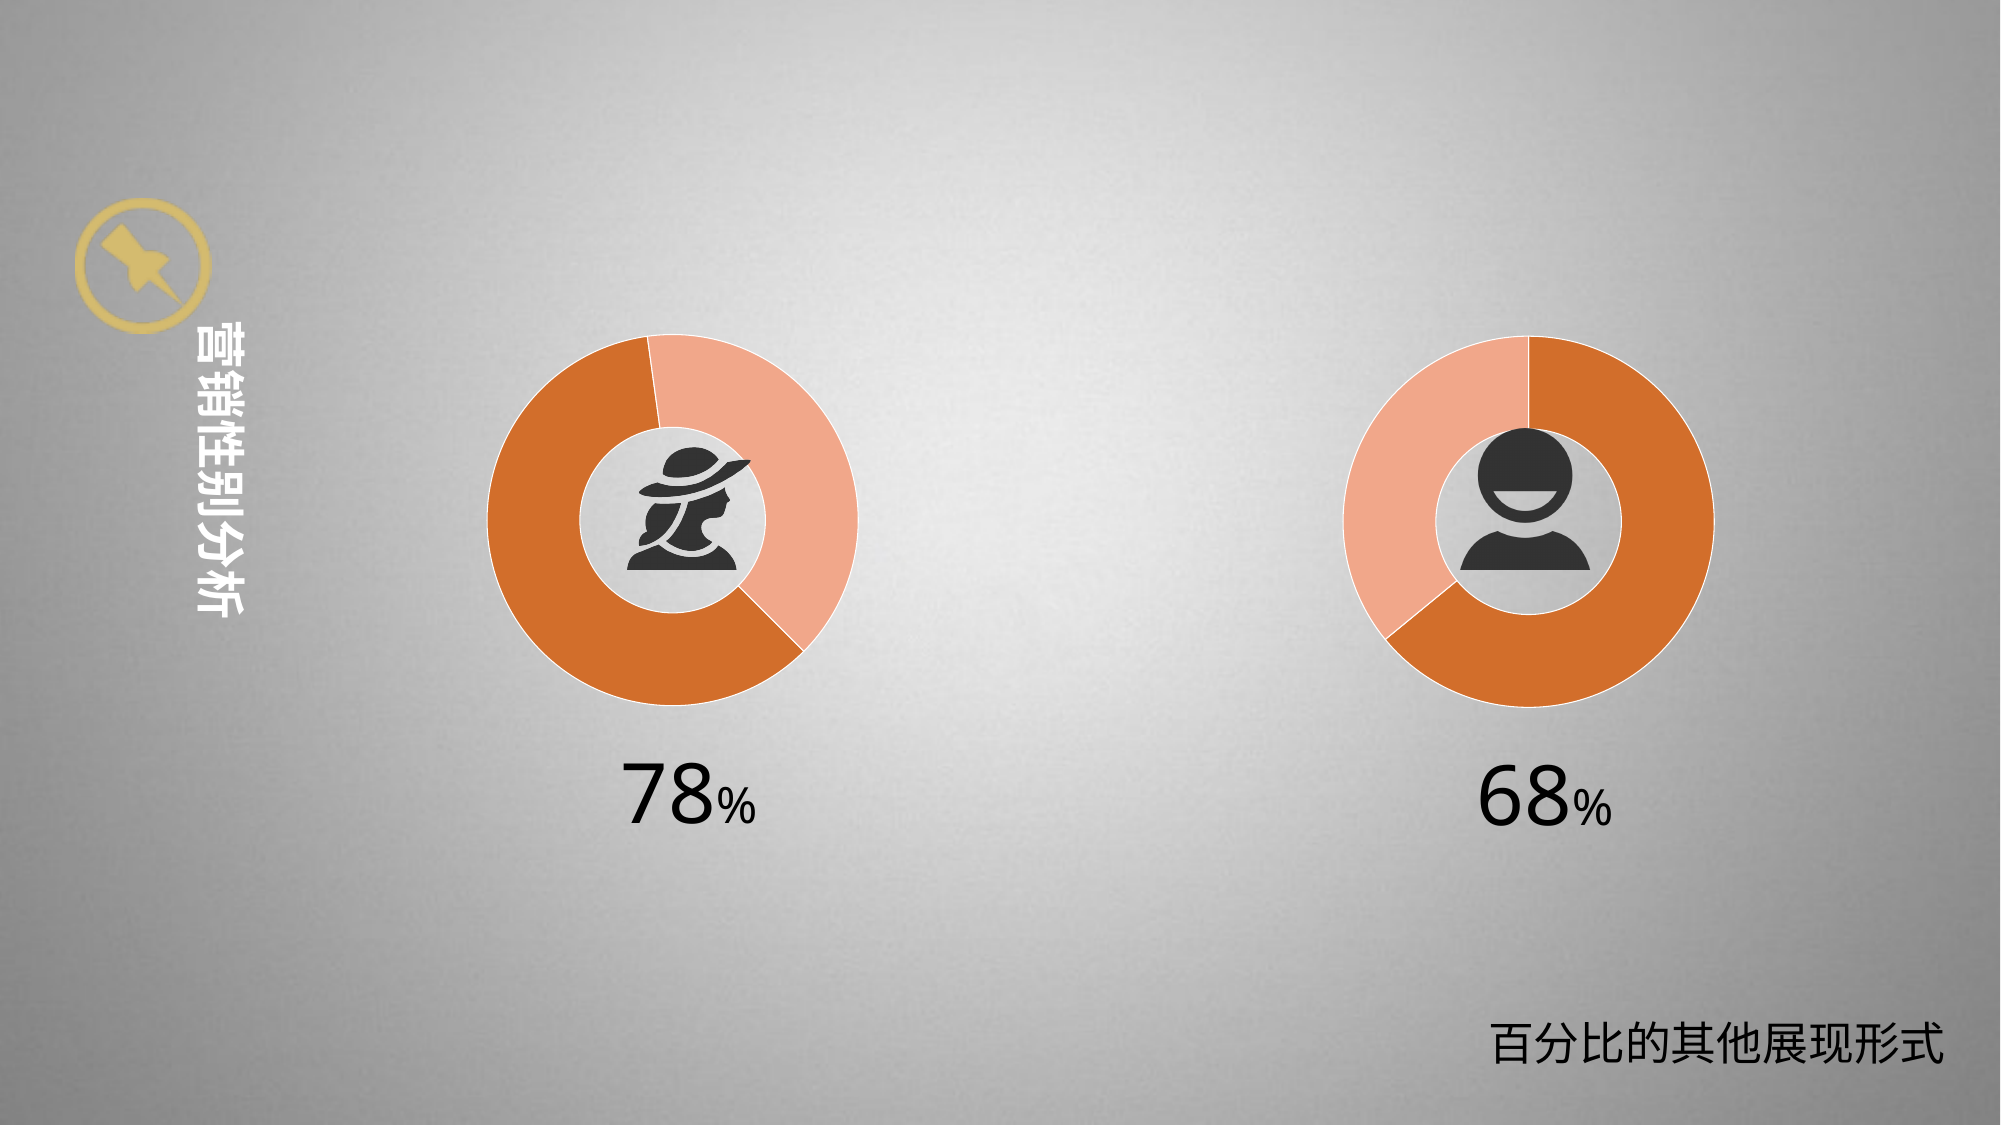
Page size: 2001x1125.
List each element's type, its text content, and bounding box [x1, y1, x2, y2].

text_box 78% [546, 758, 832, 848]
text_box 68% [1402, 760, 1688, 849]
chart [1280, 274, 1781, 760]
text_box 营销性别分析 [169, 304, 260, 786]
chart [424, 272, 925, 758]
text_box 百分比的其他展现形式 [1454, 1007, 1961, 1077]
picture [0, 0, 2001, 1125]
